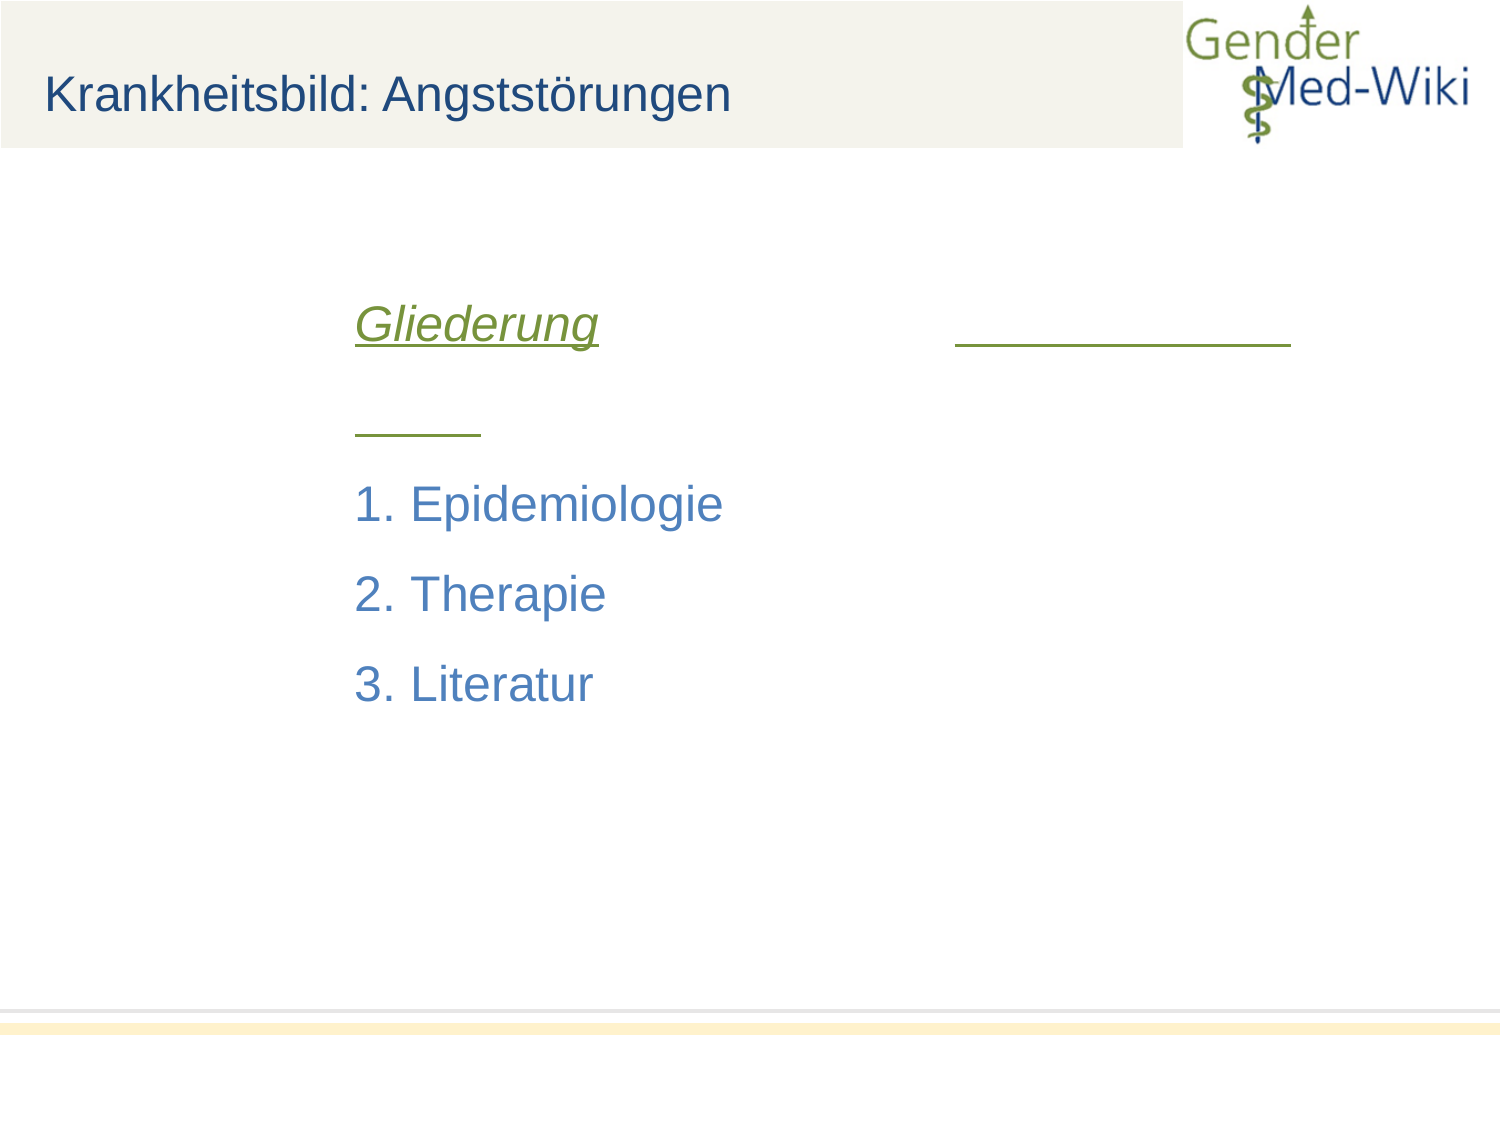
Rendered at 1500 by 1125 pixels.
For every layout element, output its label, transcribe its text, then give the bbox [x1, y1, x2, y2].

picture [1183, 0, 1471, 149]
text_box Gliederung Epidemiologie Therapie Literatur [339, 254, 1313, 764]
text_box Krankheitsbild: Angststörungen [29, 54, 1131, 130]
text_box [0, 1023, 1500, 1035]
